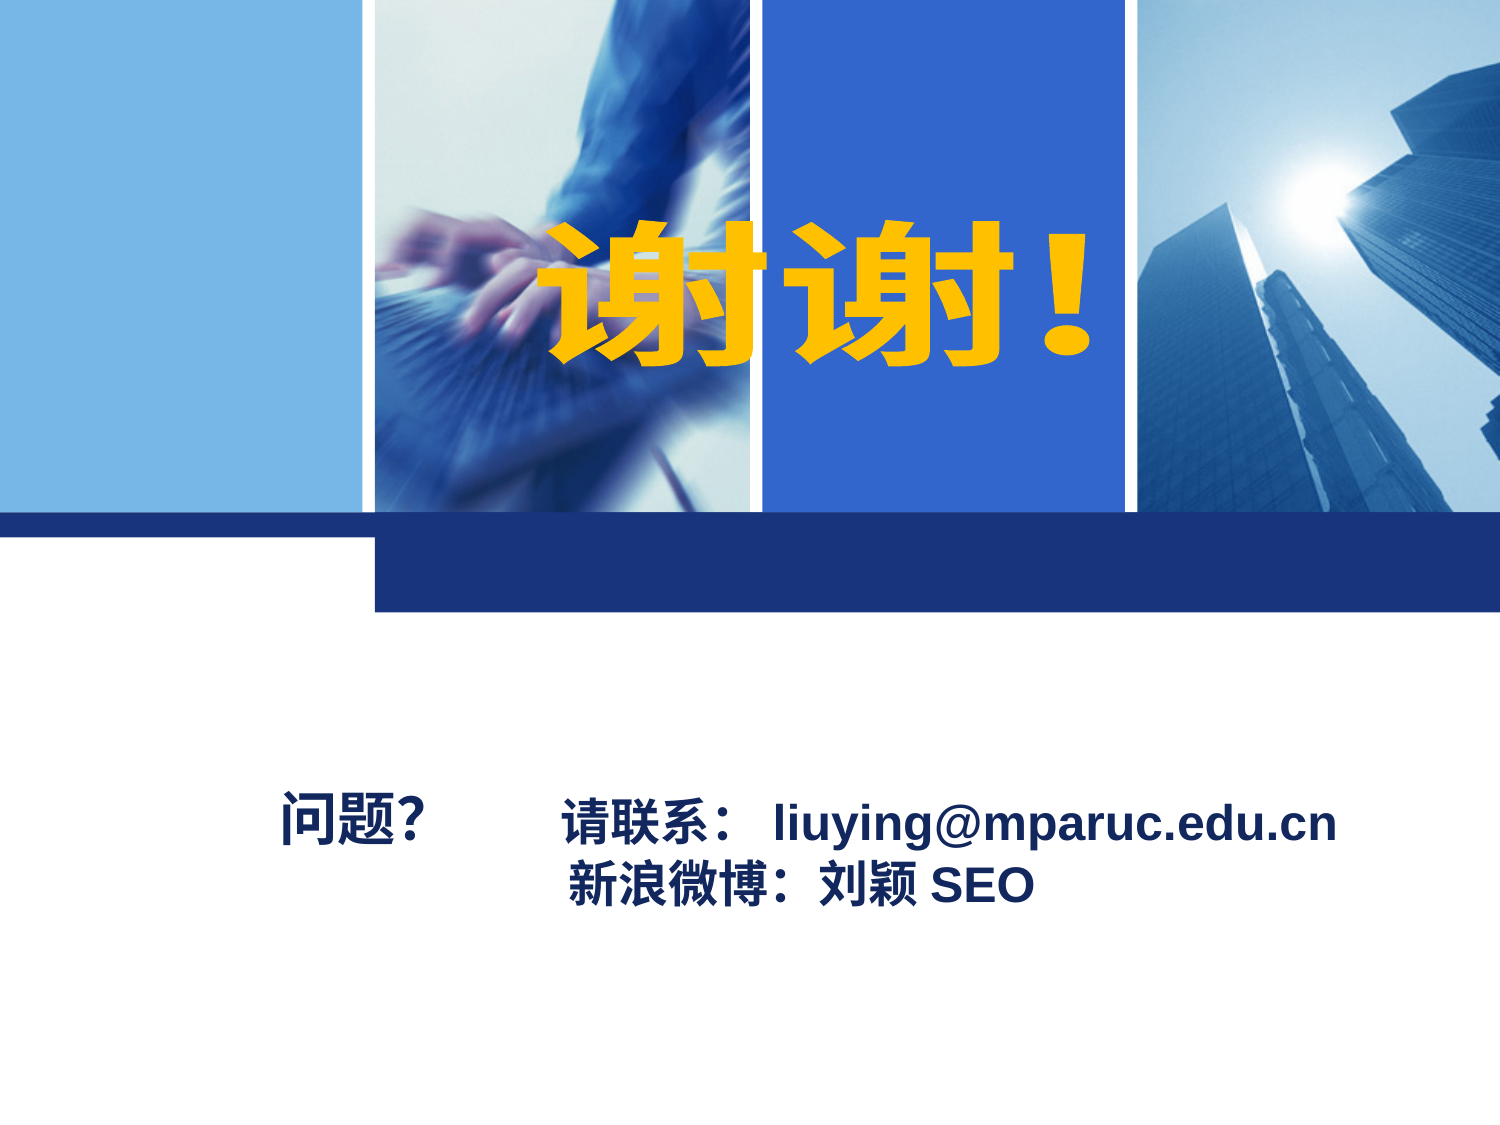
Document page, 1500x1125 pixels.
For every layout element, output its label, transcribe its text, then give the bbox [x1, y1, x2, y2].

picture [1137, 0, 1500, 512]
picture [374, 0, 750, 512]
text_box 问题？ 请联系：liuying@mparuc.edu.cn 新浪微博：刘颖SEO [194, 775, 1424, 920]
